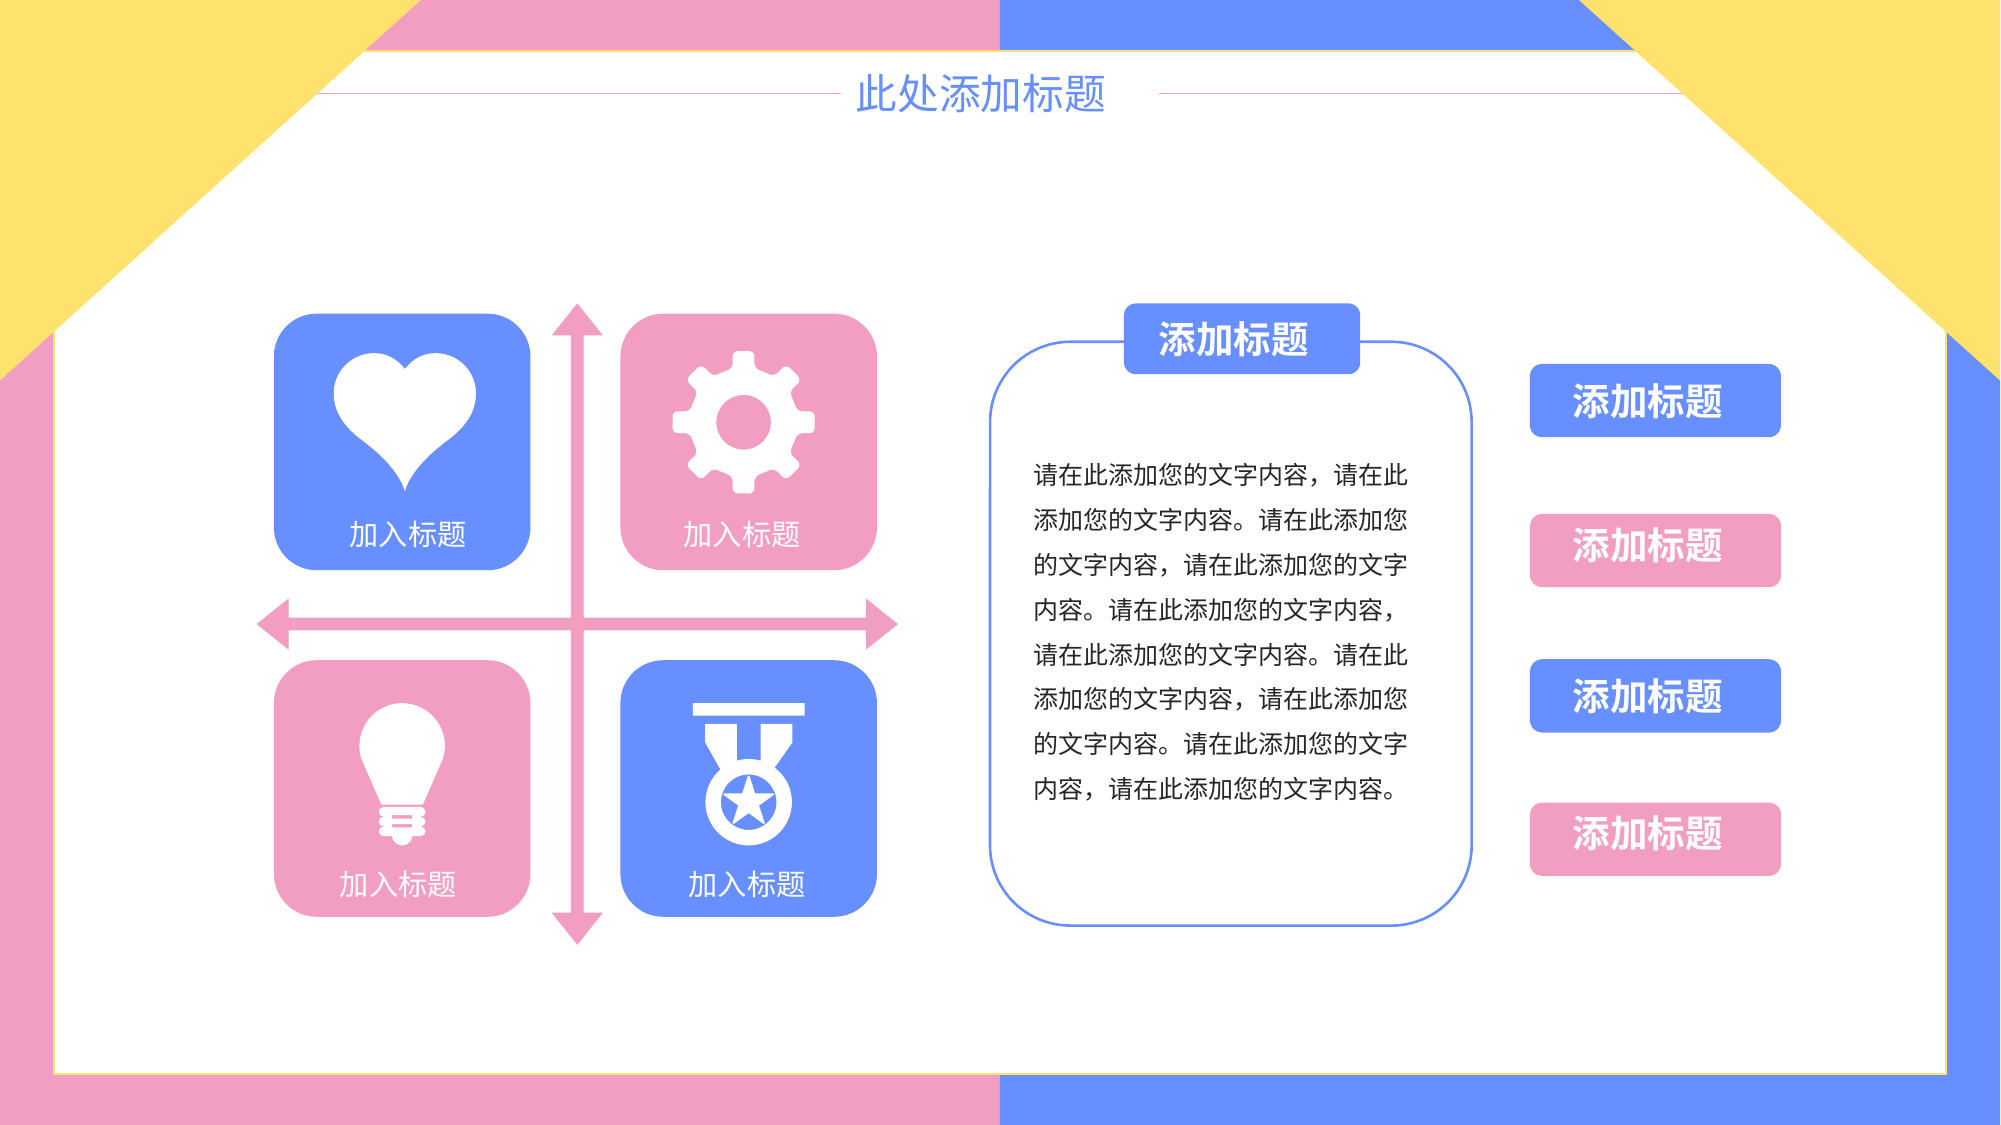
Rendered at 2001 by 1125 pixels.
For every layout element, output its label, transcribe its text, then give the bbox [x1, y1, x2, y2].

text_box [1528, 658, 1783, 734]
text_box 加入标题 [673, 858, 834, 909]
text_box [619, 659, 879, 918]
text_box [705, 723, 793, 846]
text_box [272, 312, 532, 572]
text_box [1528, 801, 1783, 877]
text_box 加入标题 [325, 858, 485, 909]
text_box [0, 0, 423, 93]
text_box [988, 340, 1473, 927]
text_box 此处添加标题 [840, 60, 1160, 126]
text_box [358, 702, 446, 847]
text_box [692, 703, 805, 716]
text_box [0, 94, 319, 382]
text_box 添加标题 [1557, 802, 1754, 863]
text_box 添加标题 [1557, 665, 1754, 726]
text_box [1681, 94, 2000, 382]
text_box [1122, 302, 1362, 376]
text_box 请在此添加您的文字内容，请在此添加您的文字内容。请在此添加您的文字内容，请在此添加您的文字内容。请在此添加您的文字内容，请在此添加您的文字内容。请在此添加您的文字内容，请在此添加您的文字内容。请在此添加您的文字内容，请在此添加您的文字内容。 [1019, 437, 1443, 812]
text_box [1528, 362, 1783, 439]
text_box [672, 351, 815, 494]
text_box [619, 312, 879, 572]
text_box 加入标题 [669, 509, 829, 559]
text_box [272, 659, 532, 918]
text_box [1577, 0, 2000, 93]
text_box 添加标题 [1144, 308, 1341, 369]
text_box [1528, 512, 1783, 589]
text_box 添加标题 [1557, 514, 1754, 575]
text_box 加入标题 [335, 509, 495, 559]
text_box [333, 353, 476, 492]
text_box [256, 303, 899, 945]
text_box 添加标题 [1557, 370, 1754, 431]
